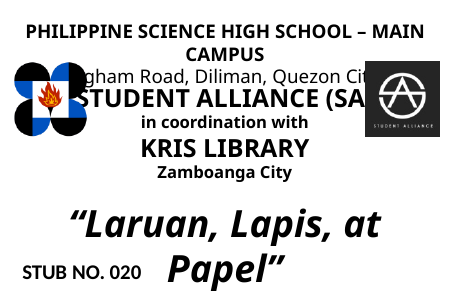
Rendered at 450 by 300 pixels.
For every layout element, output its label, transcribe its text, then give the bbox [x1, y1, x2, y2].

picture [364, 60, 441, 137]
picture [12, 60, 88, 137]
text_box “Laruan, Lapis, at Papel” [0, 192, 450, 298]
text_box PHILIPPINE SCIENCE HIGH SCHOOL – MAIN CAMPUS Agham Road, Diliman, Quezon City [0, 12, 450, 74]
text_box STUDENT ALLIANCE (SA) in coordination with KRIS LIBRARY Zamboanga City [0, 74, 450, 190]
text_box STUB NO. 020 [7, 251, 213, 292]
